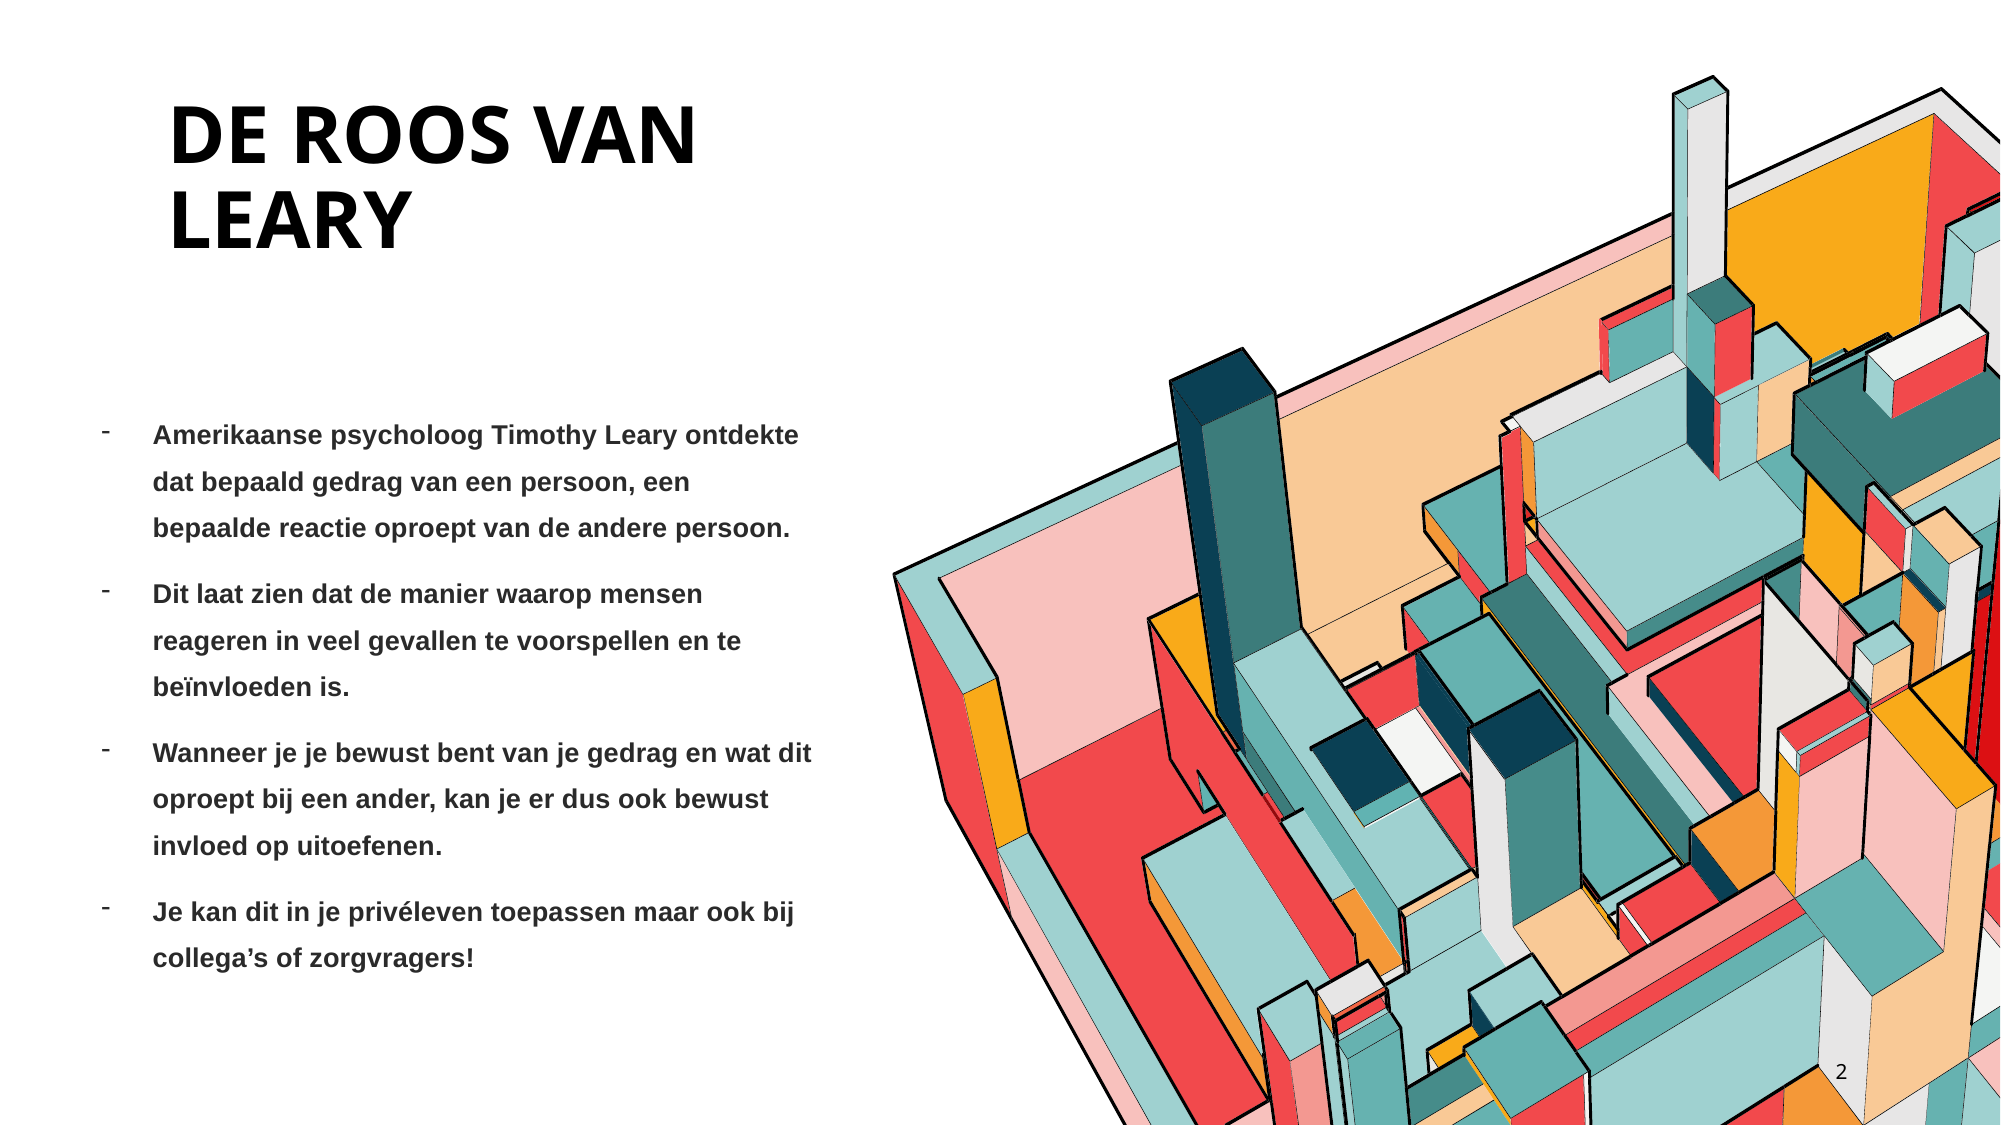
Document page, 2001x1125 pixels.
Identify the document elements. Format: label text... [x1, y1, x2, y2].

slide_number 2 [1412, 1042, 1863, 1103]
title De roos van leary [152, 71, 828, 290]
list Amerikaanse psycholoog Timothy Leary ontdekte dat bepaald gedrag van een persoon, een bepaalde reactie oproept van de andere persoon. Dit laat zien dat de manier waarop mensen reageren in veel gevallen te voorspellen en te beïnvloeden is. Wanneer je je bewust bent van je gedrag en wat dit oproept bij een ander, kan je er dus ook bewust invloed op uitoefenen. Je kan dit in je privéleven toepassen maar ook bij collega’s of zorgvragers! [86, 396, 828, 1021]
